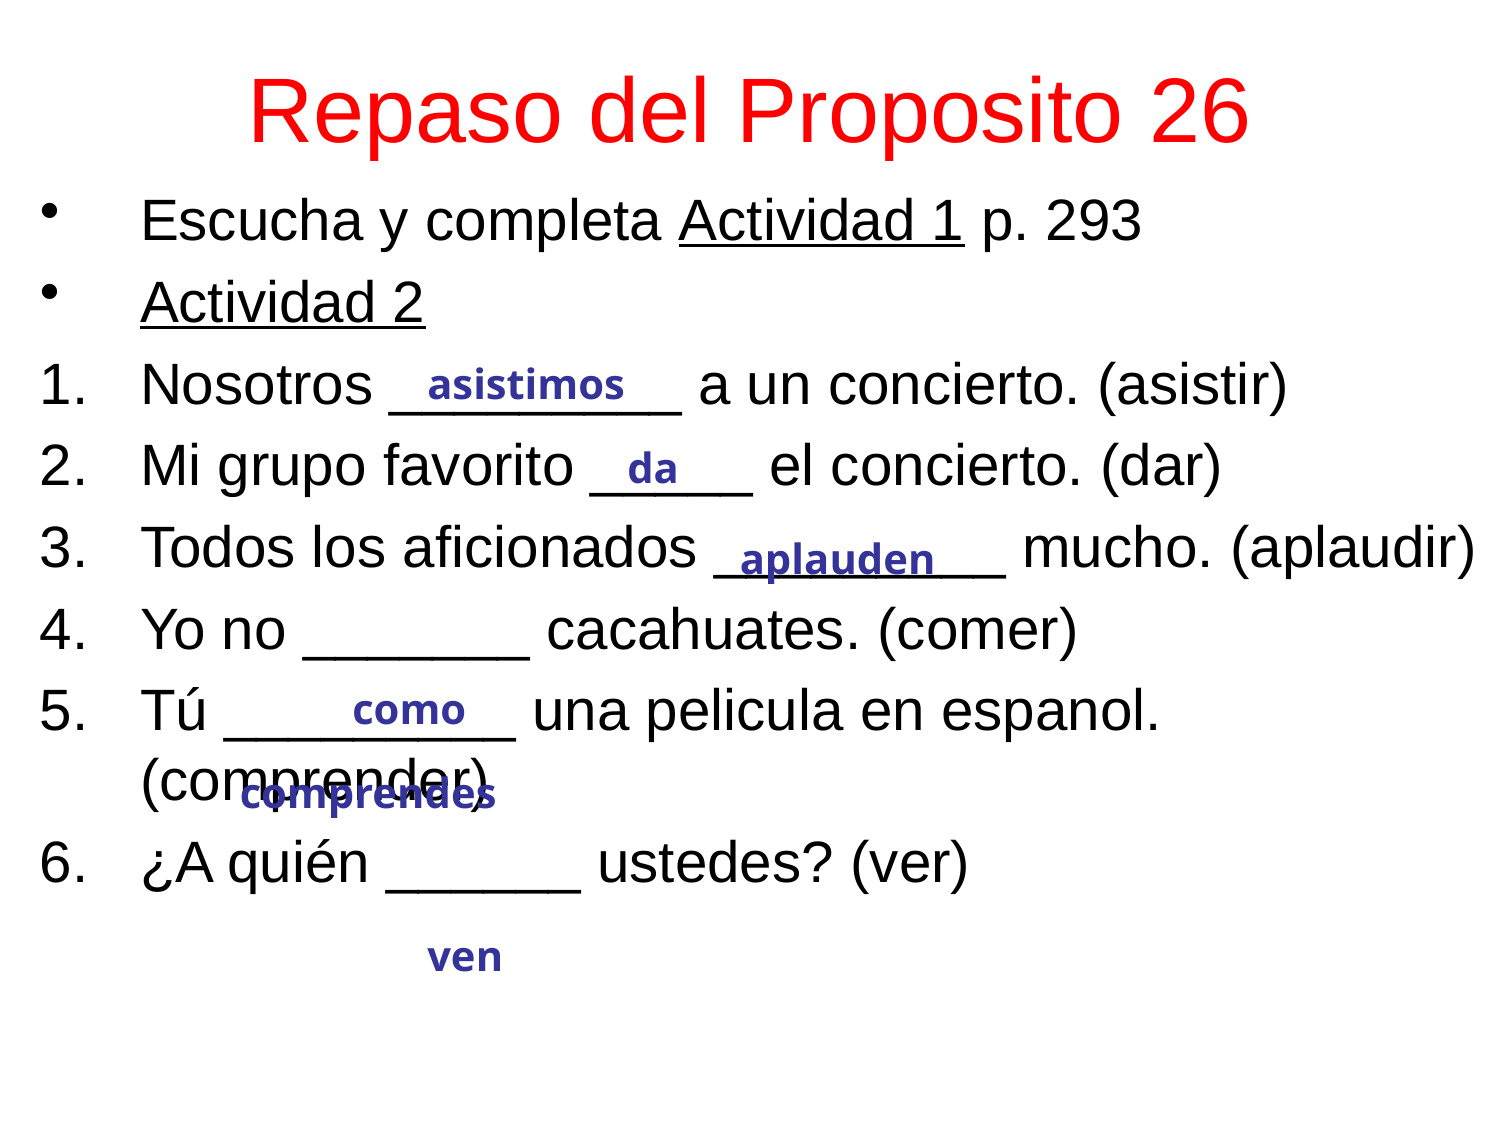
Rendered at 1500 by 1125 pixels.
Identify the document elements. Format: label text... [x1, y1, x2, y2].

text_box comprendes [225, 759, 563, 825]
list Escucha y completa Actividad 1 p. 293 Actividad 2 Nosotros _________ a un concierto. (asistir) Mi grupo favorito _____ el concierto. (dar) Todos los aficionados _________ mucho. (aplaudir) Yo no _______ cacahuates. (comer) Tú _________ una pelicula en espanol. (comprender) ¿A quién ______ ustedes? (ver) [24, 174, 1500, 1005]
text_box asistimos [412, 350, 700, 415]
text_box ven [412, 922, 700, 988]
title Repaso del Proposito 26 [75, 12, 1425, 174]
text_box aplauden [724, 525, 1013, 590]
text_box da [612, 434, 900, 500]
text_box como [337, 675, 625, 740]
